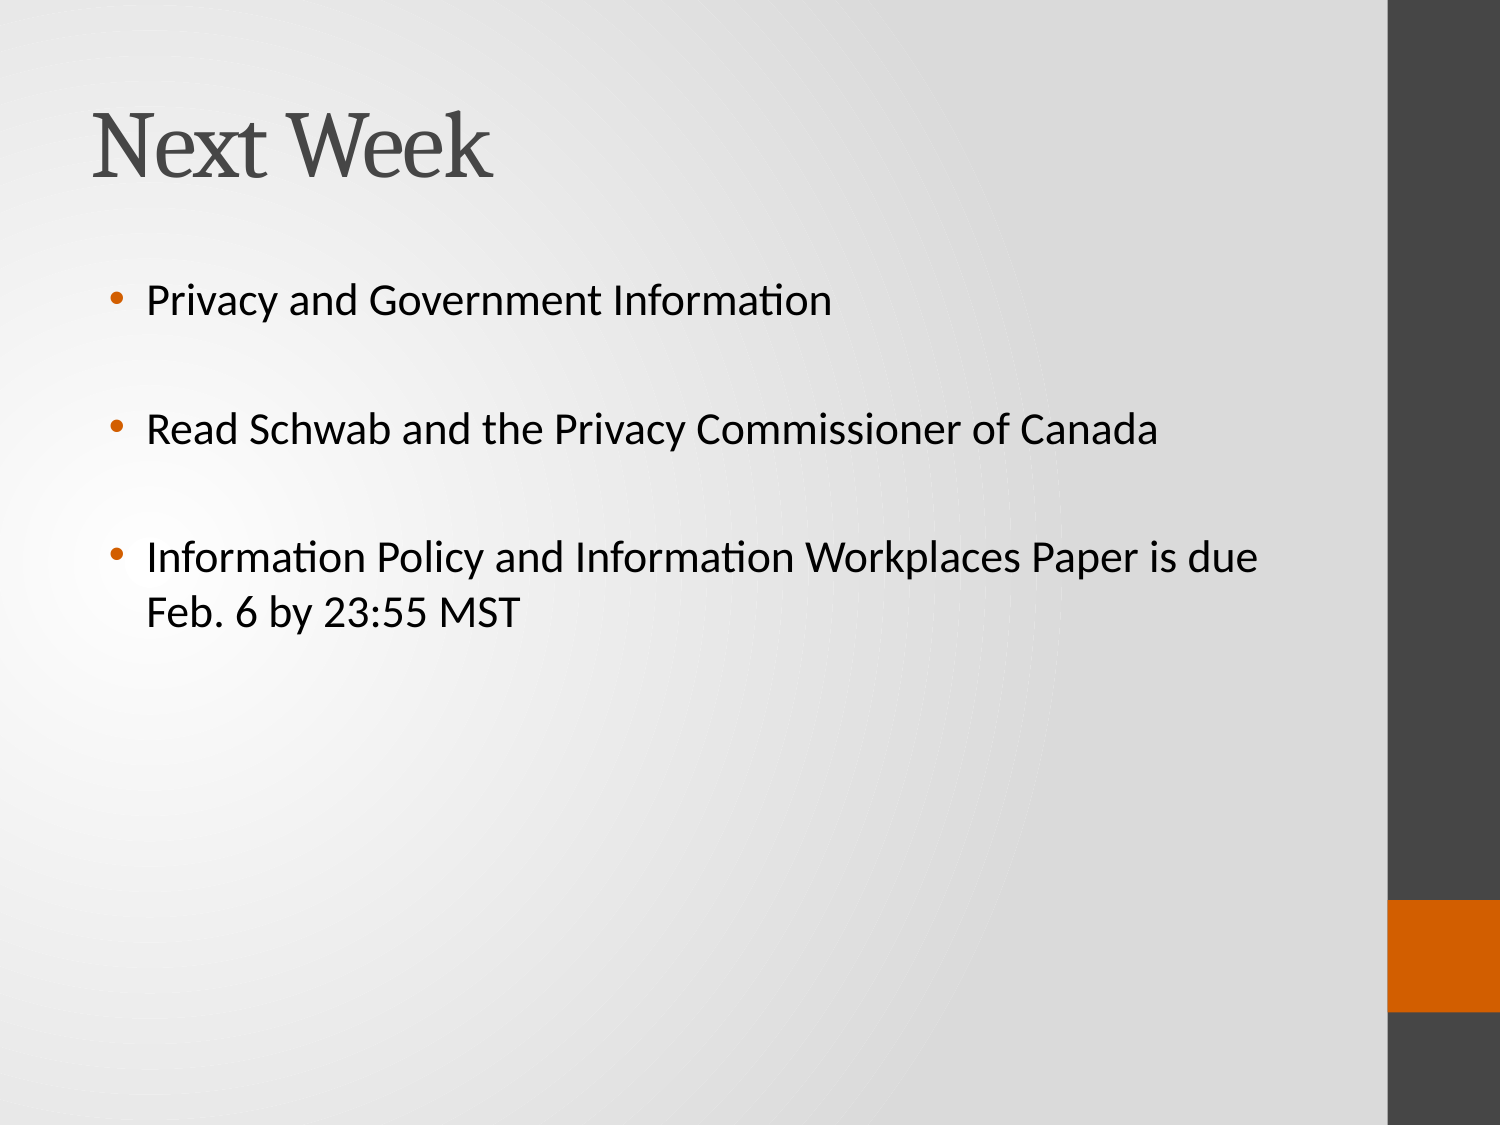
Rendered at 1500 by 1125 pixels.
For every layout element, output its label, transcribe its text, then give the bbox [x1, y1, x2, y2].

list Privacy and Government Information Read Schwab and the Privacy Commissioner of Canada Information Policy and Information Workplaces Paper is due Feb. 6 by 23:55 MST [75, 262, 1325, 1050]
title Next Week [75, 45, 1325, 233]
